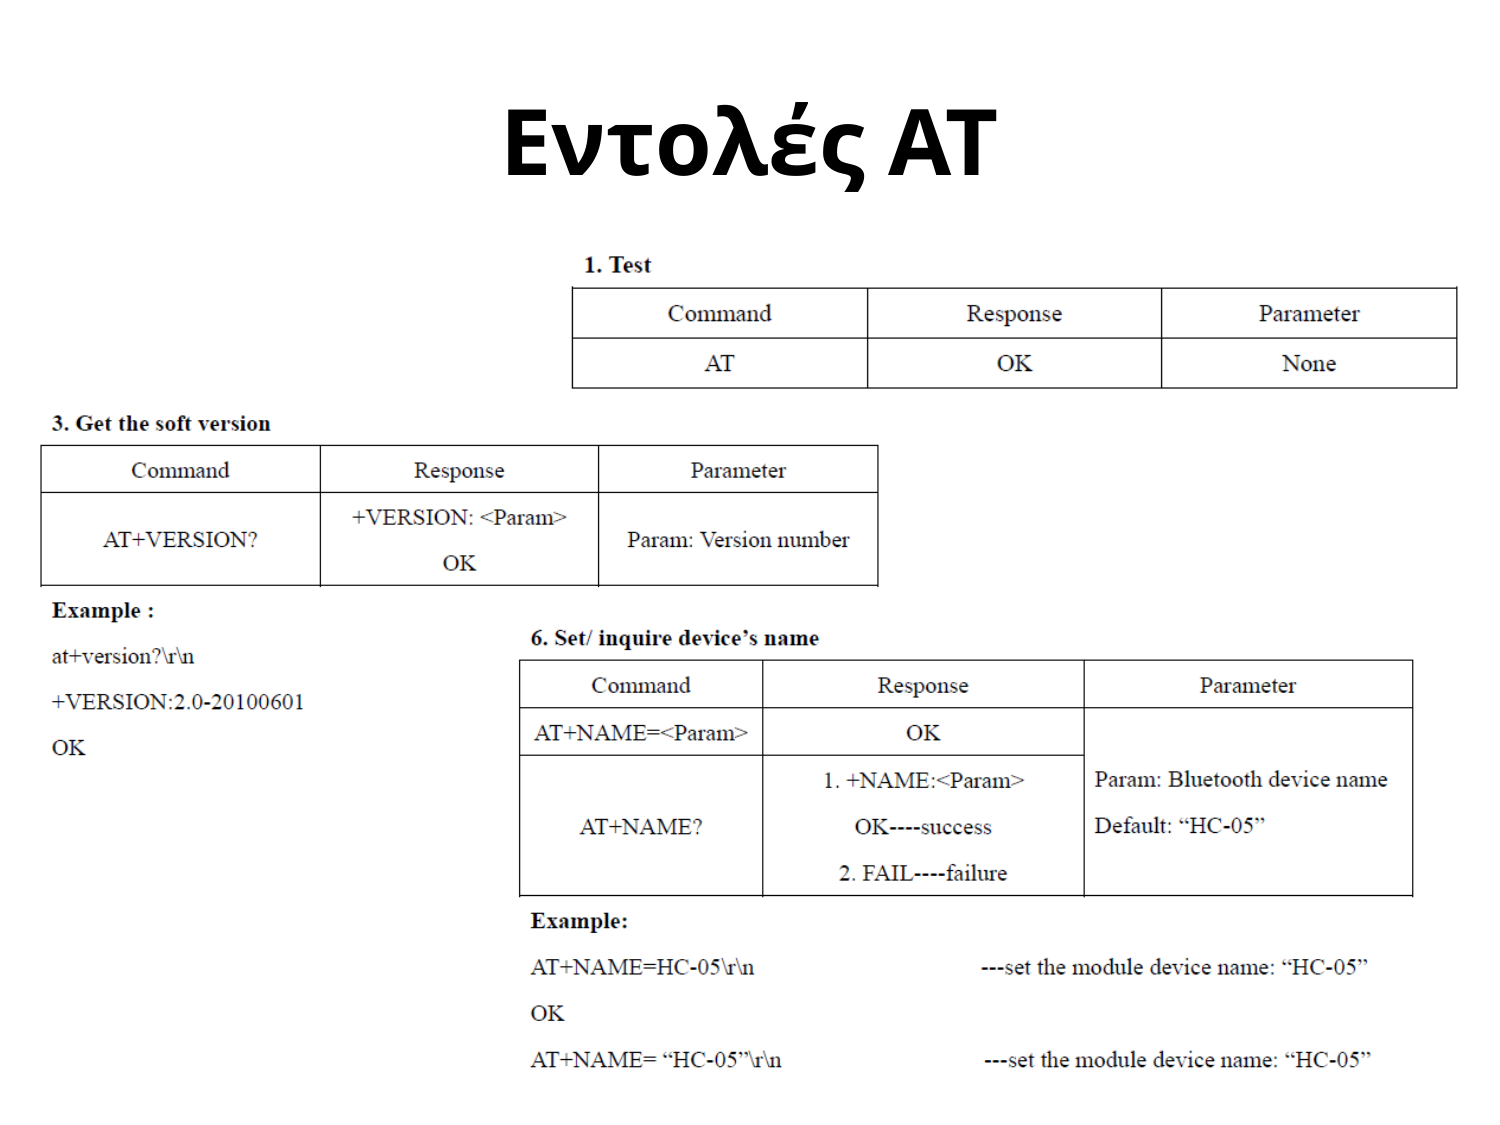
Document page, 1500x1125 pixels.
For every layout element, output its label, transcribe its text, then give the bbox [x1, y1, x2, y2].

title Εντολές ΑΤ [75, 45, 1425, 233]
picture [37, 412, 1430, 1084]
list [562, 249, 1466, 401]
